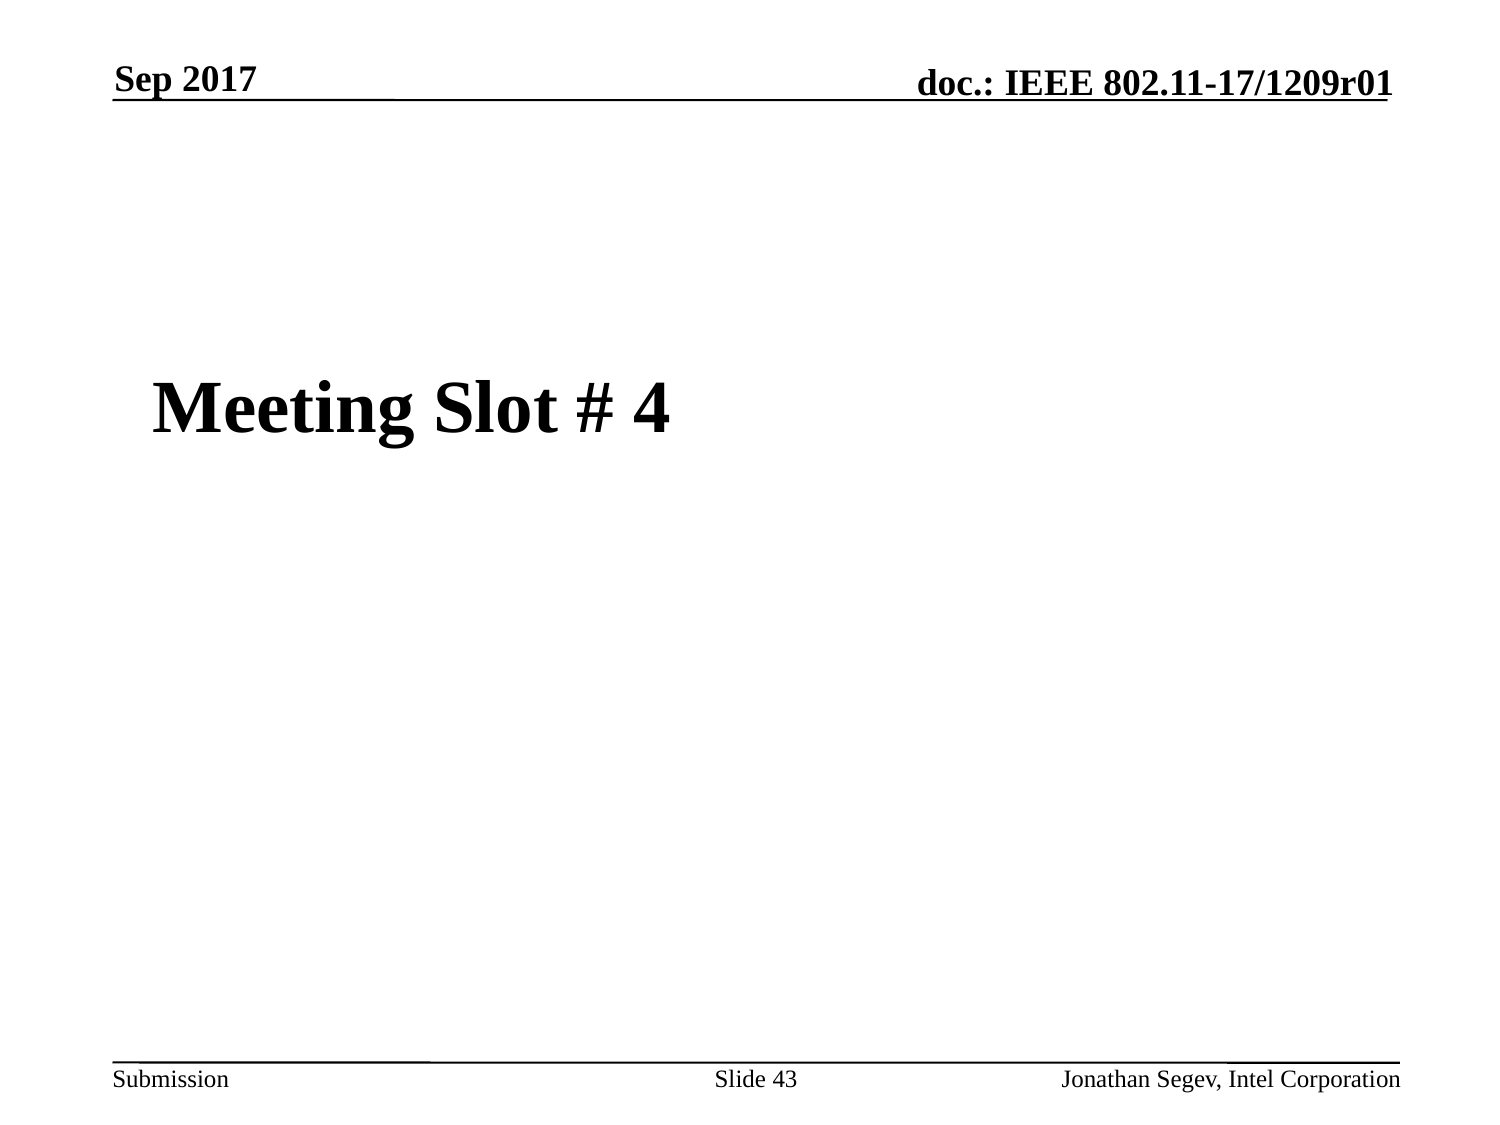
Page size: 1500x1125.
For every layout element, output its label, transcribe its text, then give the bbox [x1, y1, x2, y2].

footer Jonathan Segev, Intel Corporation [878, 1061, 1402, 1093]
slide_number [114, 54, 423, 100]
list Meeting Slot # 4 [137, 349, 1413, 1025]
slide_number Slide 43 [712, 1061, 800, 1123]
